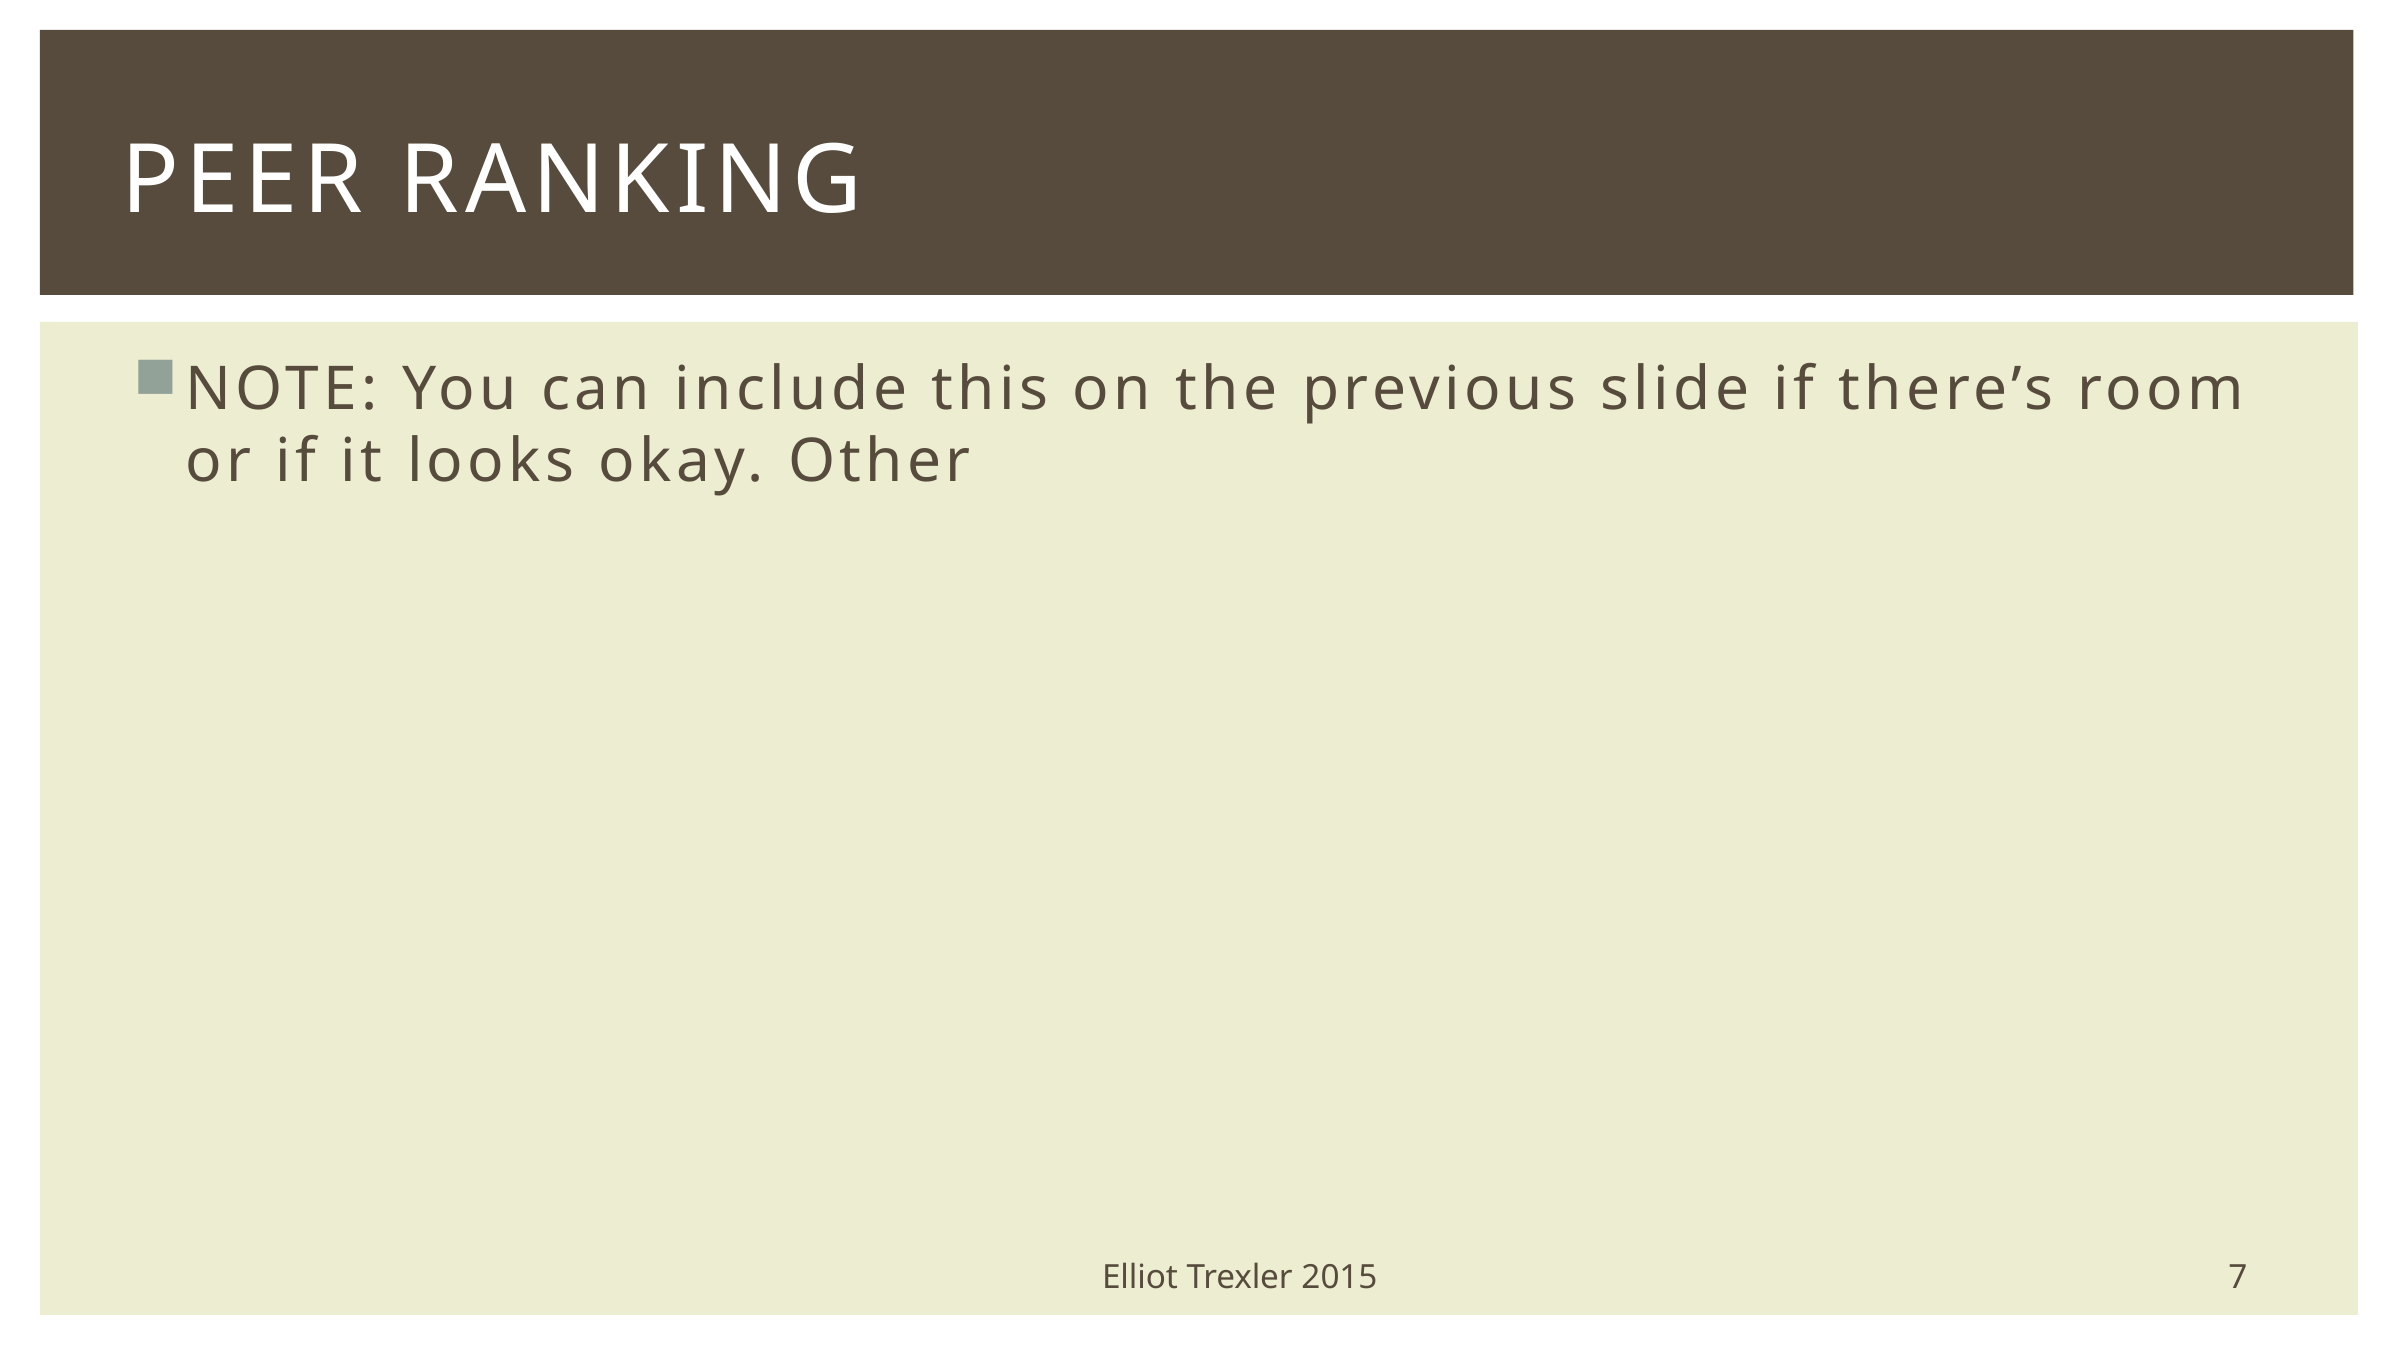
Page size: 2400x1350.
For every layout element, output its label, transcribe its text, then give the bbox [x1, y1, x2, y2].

slide_number 7 [2160, 1249, 2316, 1307]
footer Elliot Trexler 2015 [800, 1251, 1680, 1306]
list NOTE: You can include this on the previous slide if there’s room or if it looks okay. Other [99, 338, 2307, 1206]
title Peer ranking [99, 70, 2300, 278]
